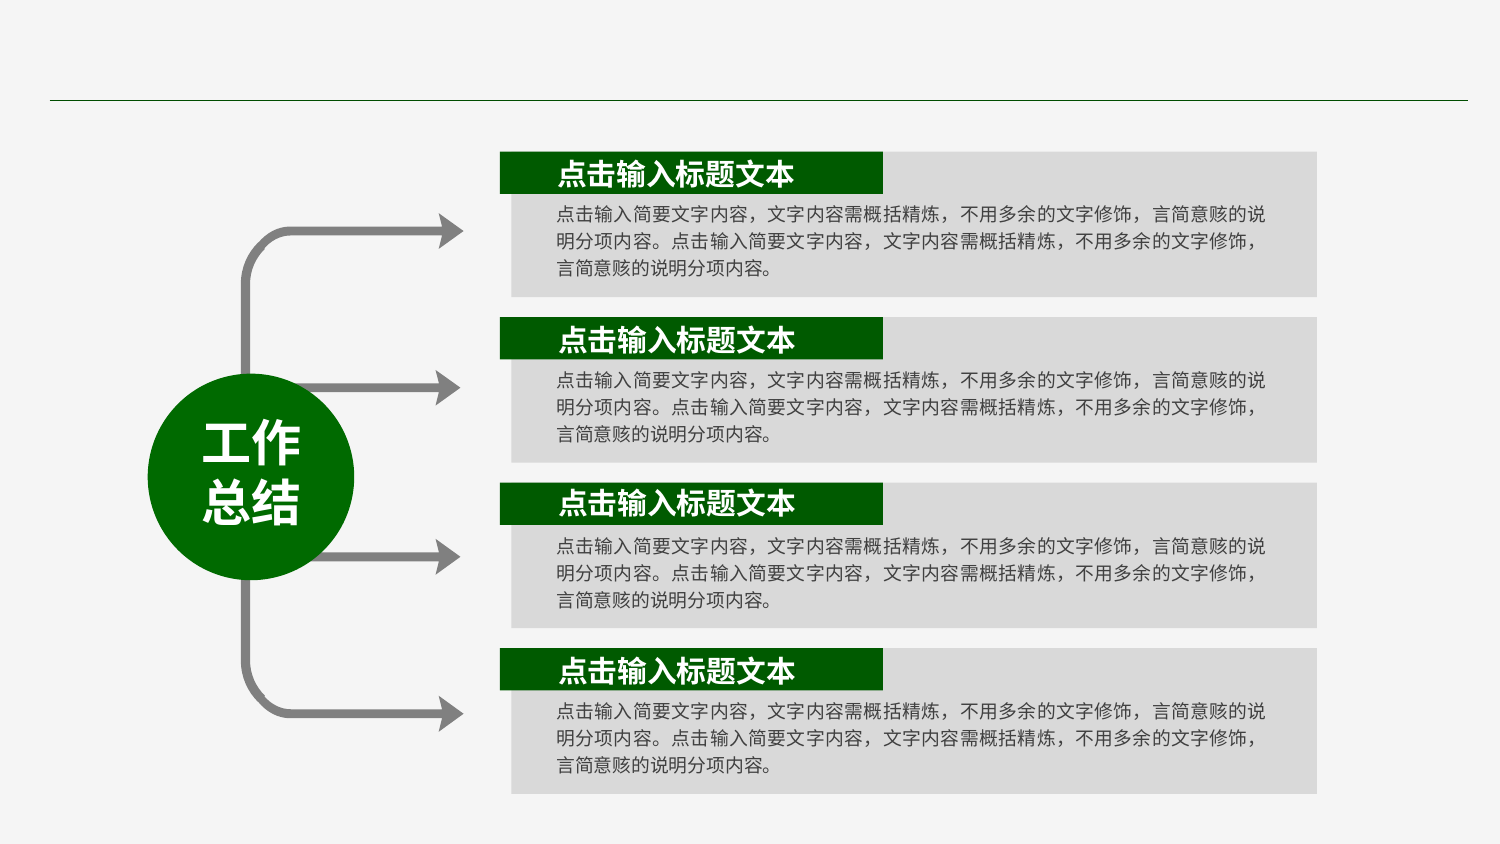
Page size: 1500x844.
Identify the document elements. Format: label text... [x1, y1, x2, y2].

text_box [510, 151, 1318, 298]
text_box [240, 662, 265, 702]
text_box [258, 213, 464, 250]
text_box 点击输入标题文本 [542, 147, 821, 199]
text_box 点击输入标题文本 [543, 477, 812, 528]
text_box [258, 695, 464, 732]
text_box [499, 316, 543, 360]
text_box [240, 242, 265, 373]
text_box [510, 482, 1318, 629]
text_box [355, 369, 461, 406]
text_box 点击输入简要文字内容，文字内容需概括精炼，不用多余的文字修饰，言简意赅的说明分项内容。点击输入简要文字内容，文字内容需概括精炼，不用多余的文字修饰，言简意赅的说明分项内容。 [541, 356, 1282, 453]
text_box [147, 373, 355, 662]
text_box 点击输入简要文字内容，文字内容需概括精炼，不用多余的文字修饰，言简意赅的说明分项内容。点击输入简要文字内容，文字内容需概括精炼，不用多余的文字修饰，言简意赅的说明分项内容。 [541, 687, 1282, 785]
text_box [812, 482, 884, 522]
text_box [499, 151, 542, 195]
text_box [812, 647, 884, 687]
text_box 点击输入简要文字内容，文字内容需概括精炼，不用多余的文字修饰，言简意赅的说明分项内容。点击输入简要文字内容，文字内容需概括精炼，不用多余的文字修饰，言简意赅的说明分项内容。 [541, 522, 1282, 619]
text_box [499, 482, 543, 526]
text_box 点击输入标题文本 [543, 645, 812, 696]
text_box [510, 316, 1318, 464]
text_box [510, 647, 1318, 795]
text_box [821, 151, 884, 195]
text_box 点击输入标题文本 [543, 313, 812, 365]
text_box 点击输入简要文字内容，文字内容需概括精炼，不用多余的文字修饰，言简意赅的说明分项内容。点击输入简要文字内容，文字内容需概括精炼，不用多余的文字修饰，言简意赅的说明分项内容。 [541, 190, 1282, 287]
text_box [499, 647, 543, 691]
text_box [812, 316, 884, 356]
text_box [355, 538, 461, 575]
